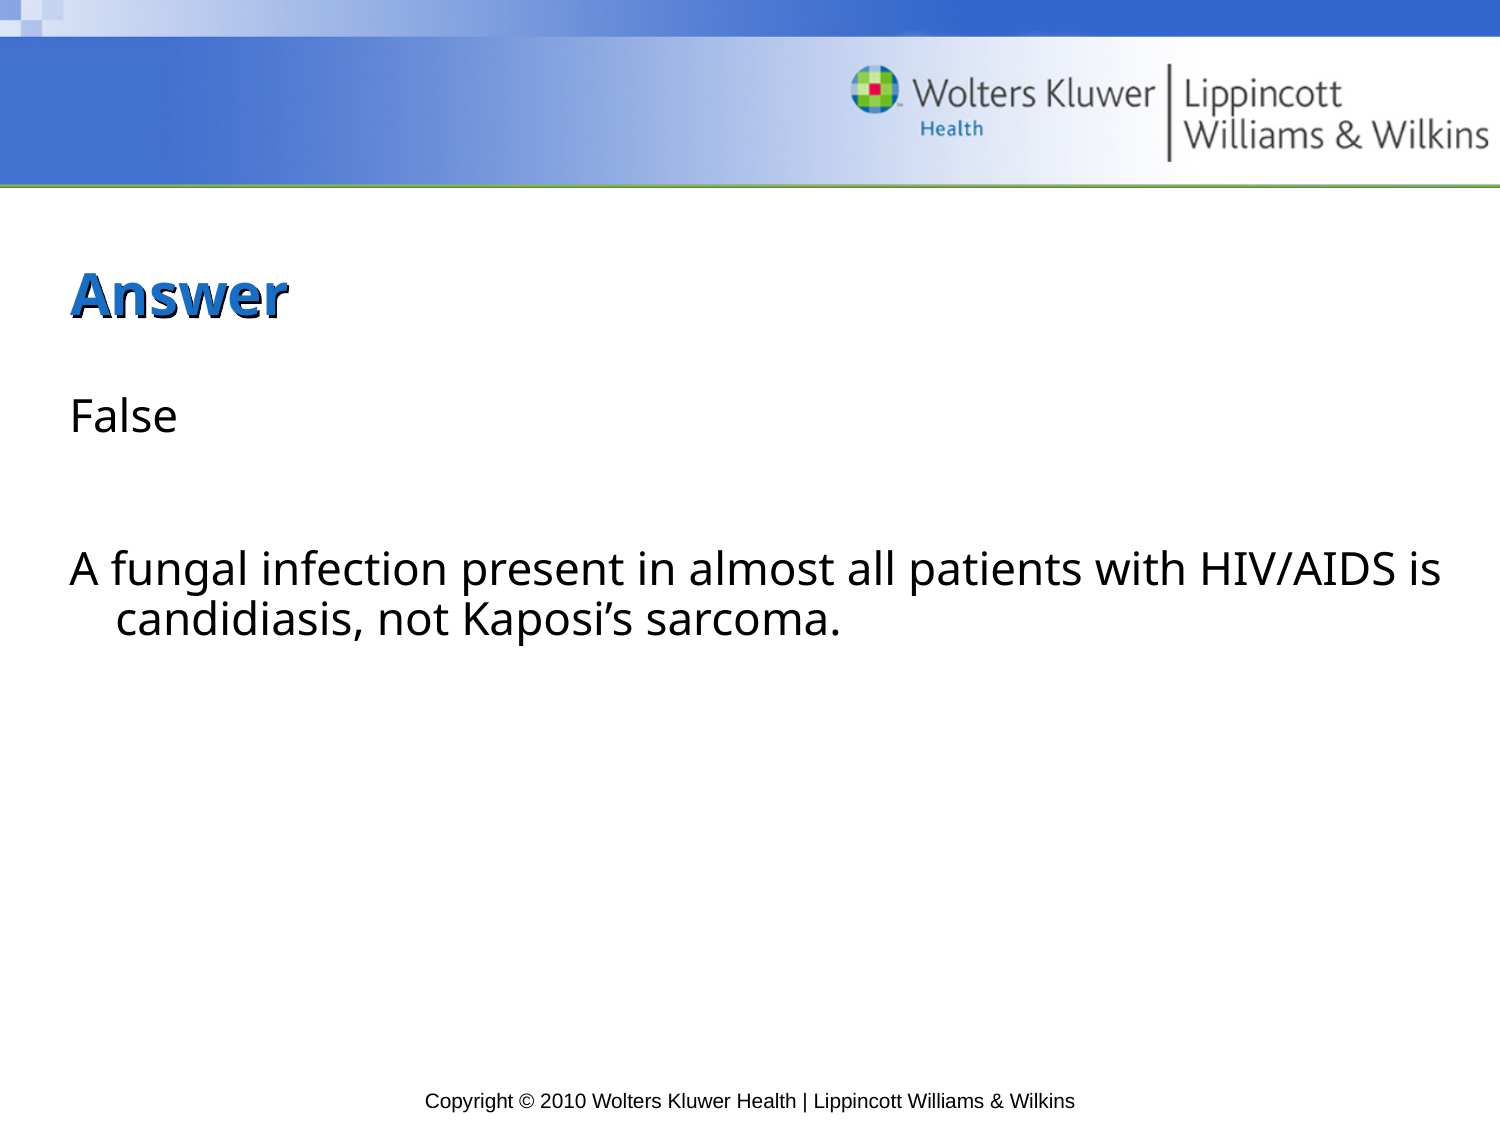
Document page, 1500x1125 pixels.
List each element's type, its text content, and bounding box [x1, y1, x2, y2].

title Answer [70, 264, 1470, 329]
list False A fungal infection present in almost all patients with HIV/AIDS is candidiasis, not Kaposi’s sarcoma. [53, 384, 1468, 1088]
picture [0, 0, 1500, 188]
